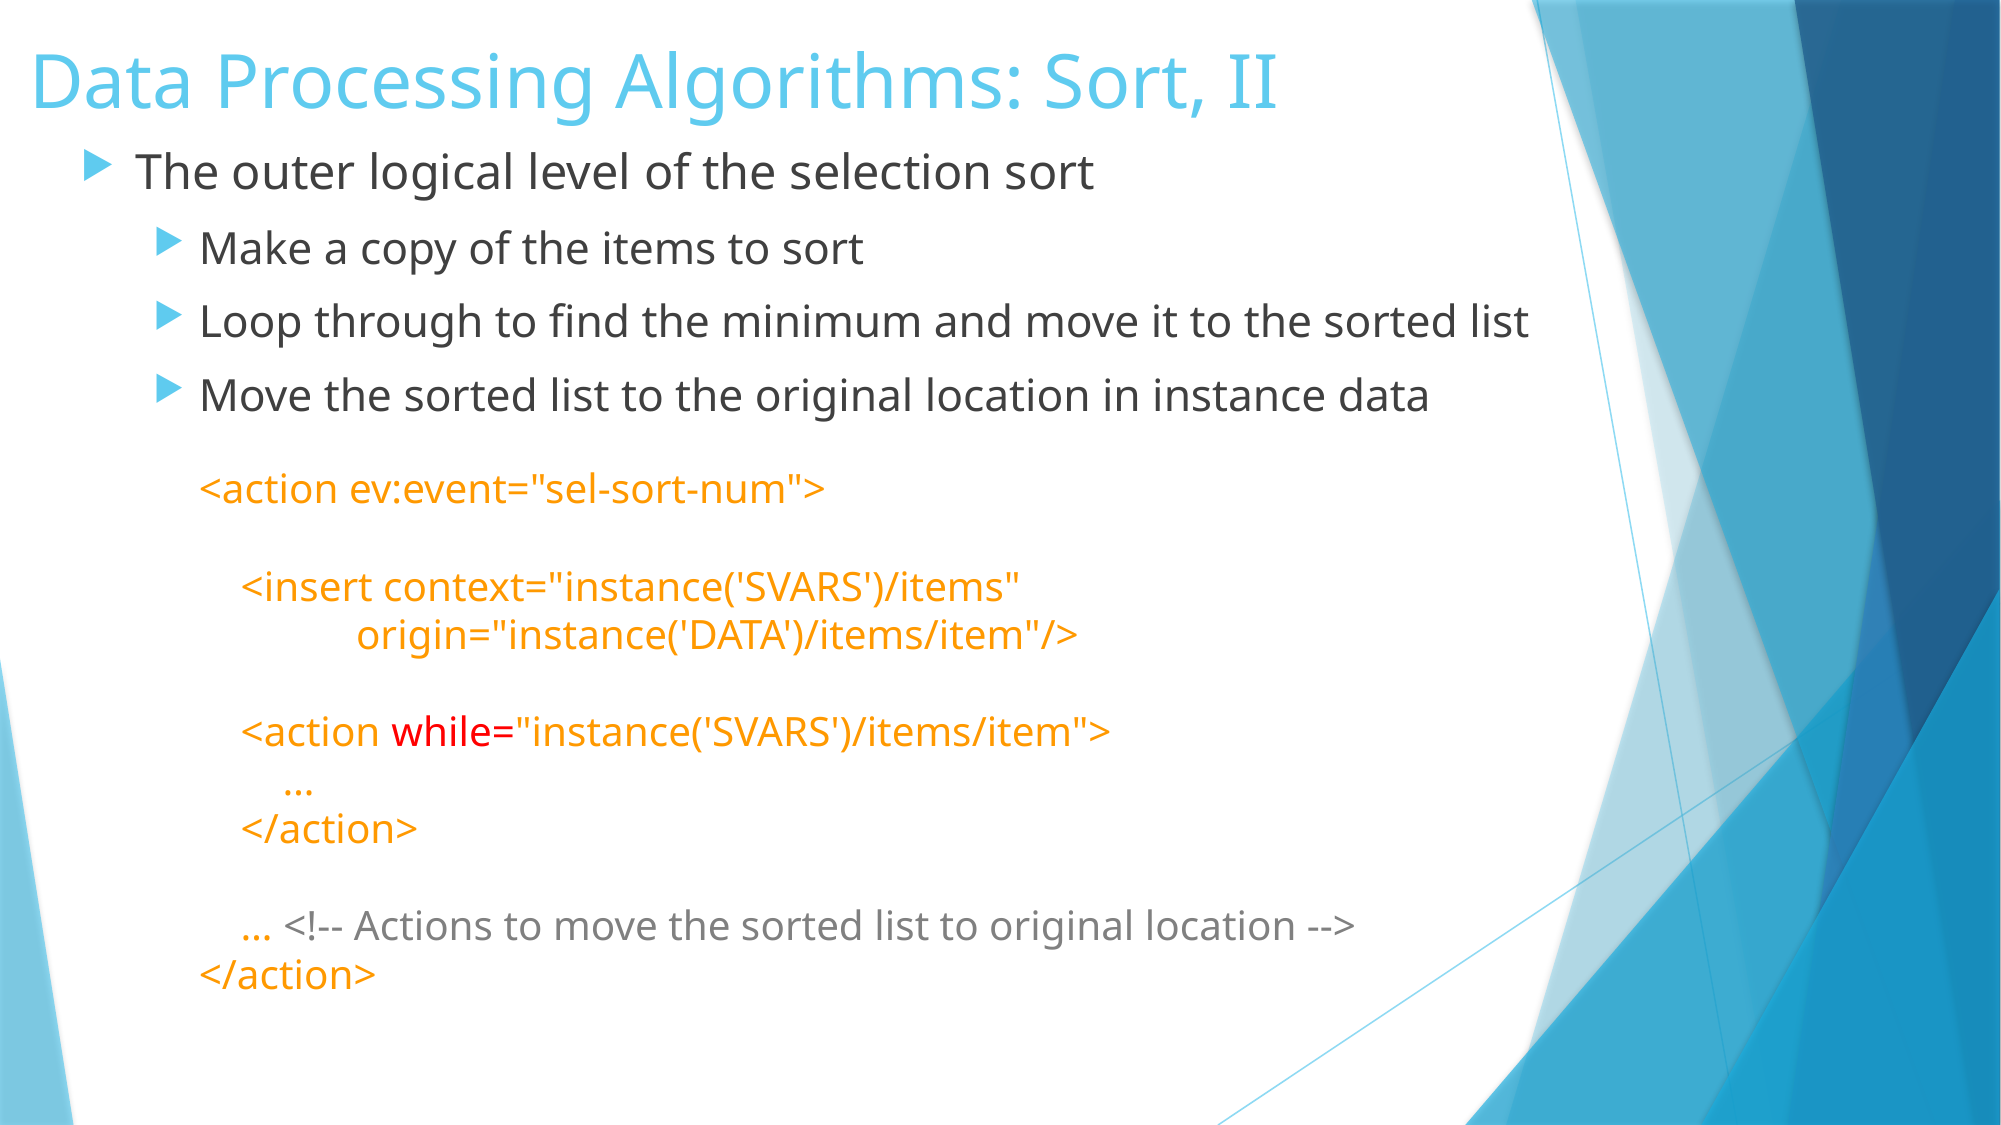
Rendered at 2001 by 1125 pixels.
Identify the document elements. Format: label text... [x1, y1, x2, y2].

list The outer logical level of the selection sort Make a copy of the items to sort Loop through to find the minimum and move it to the sorted list Move the sorted list to the original location in instance data <action ev:event="sel-sort-num"> <insert context="instance('SVARS')/items" origin="instance('DATA')/items/item"/> <action while="instance('SVARS')/items/item"> … </action> … <!-- Actions to move the sorted list to original location --> </action> [65, 133, 1560, 1100]
title Data Processing Algorithms: Sort, II [14, 25, 1522, 134]
